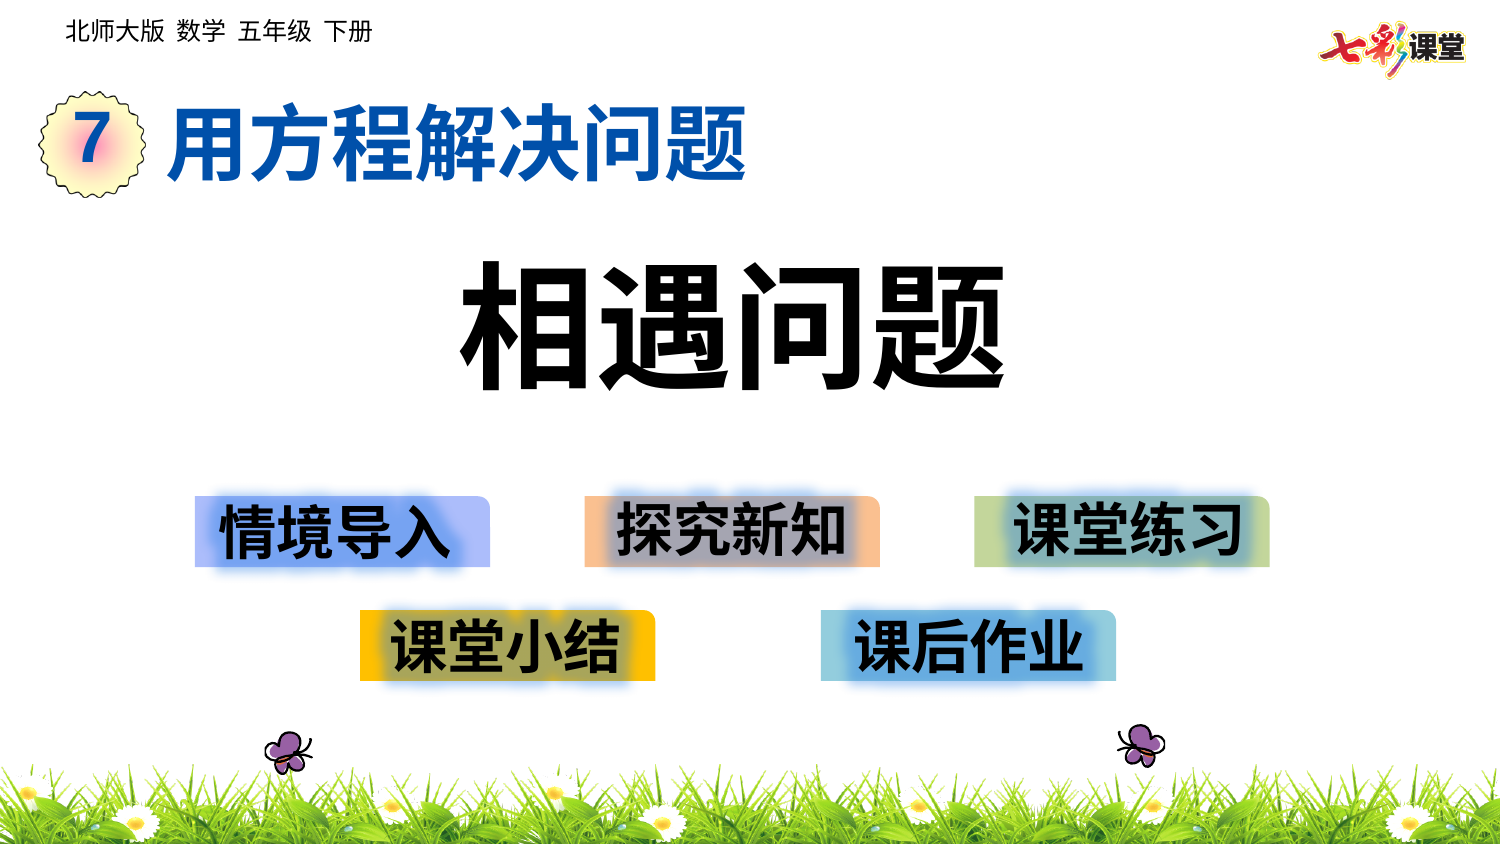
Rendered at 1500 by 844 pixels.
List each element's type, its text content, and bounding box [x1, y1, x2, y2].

picture [0, 723, 1500, 844]
text_box 课堂练习 [993, 481, 1266, 575]
text_box 探究新知 [596, 481, 868, 575]
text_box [37, 81, 146, 198]
text_box 课后作业 [833, 598, 1106, 693]
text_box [0, 0, 573, 70]
text_box 用方程解决问题 [153, 85, 760, 197]
text_box 情境导入 [199, 484, 472, 579]
text_box 课堂小结 [370, 598, 642, 693]
picture [1316, 20, 1468, 80]
text_box 相遇问题 [446, 235, 1020, 412]
